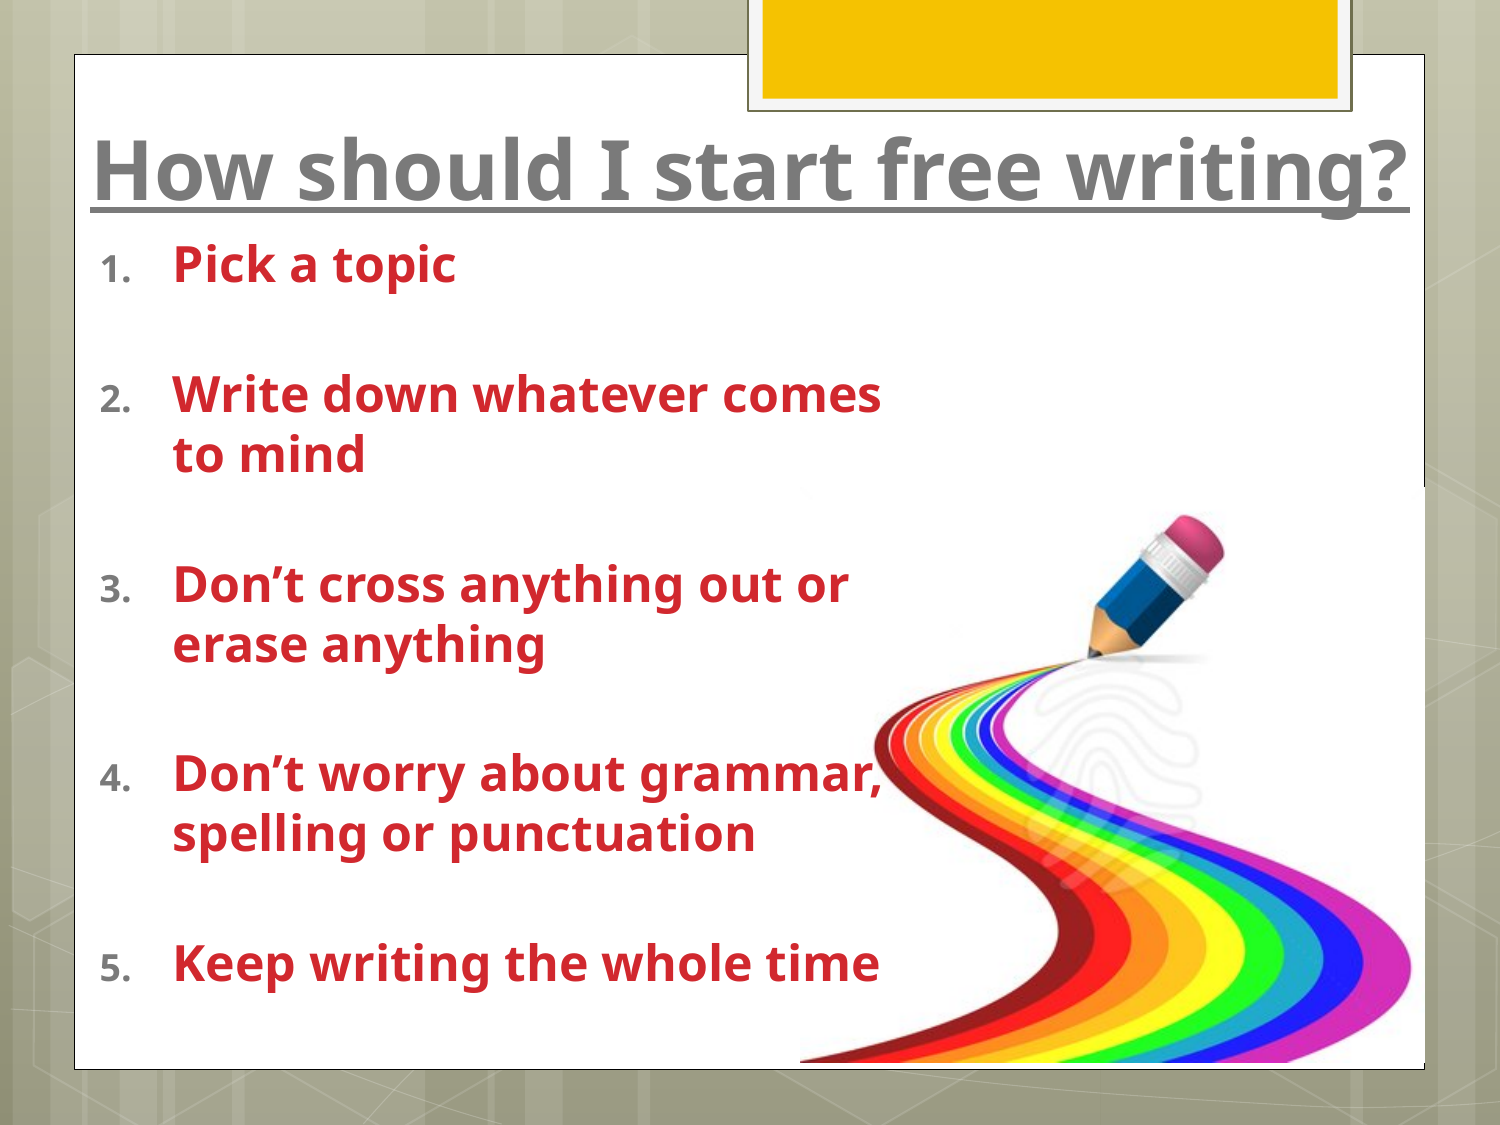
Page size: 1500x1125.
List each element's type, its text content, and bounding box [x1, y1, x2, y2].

list Pick a topic Write down whatever comes to mind Don’t cross anything out or erase anything Don’t worry about grammar, spelling or punctuation Keep writing the whole time [75, 224, 900, 1063]
picture [799, 487, 1426, 1063]
title How should I start free writing? [75, 37, 1425, 225]
